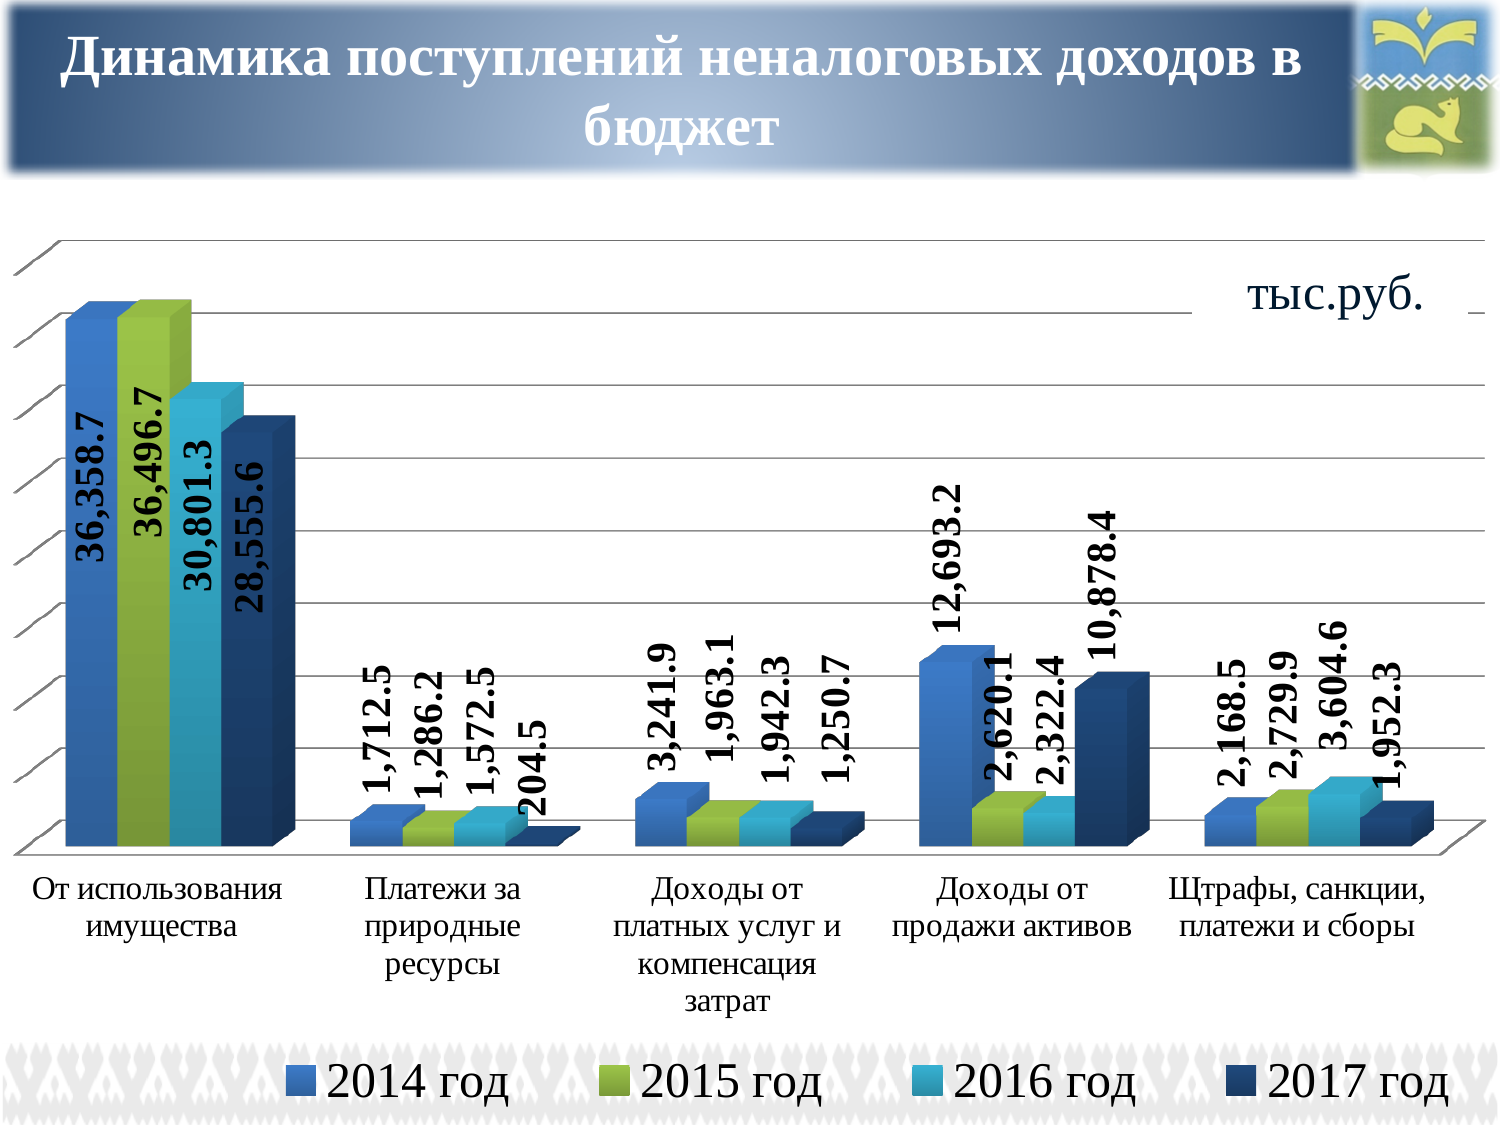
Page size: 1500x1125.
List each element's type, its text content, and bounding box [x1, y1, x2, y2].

chart [0, 222, 1500, 1125]
text_box Динамика поступлений неналоговых доходов в бюджет [16, 10, 1337, 165]
picture [1342, 0, 1500, 184]
